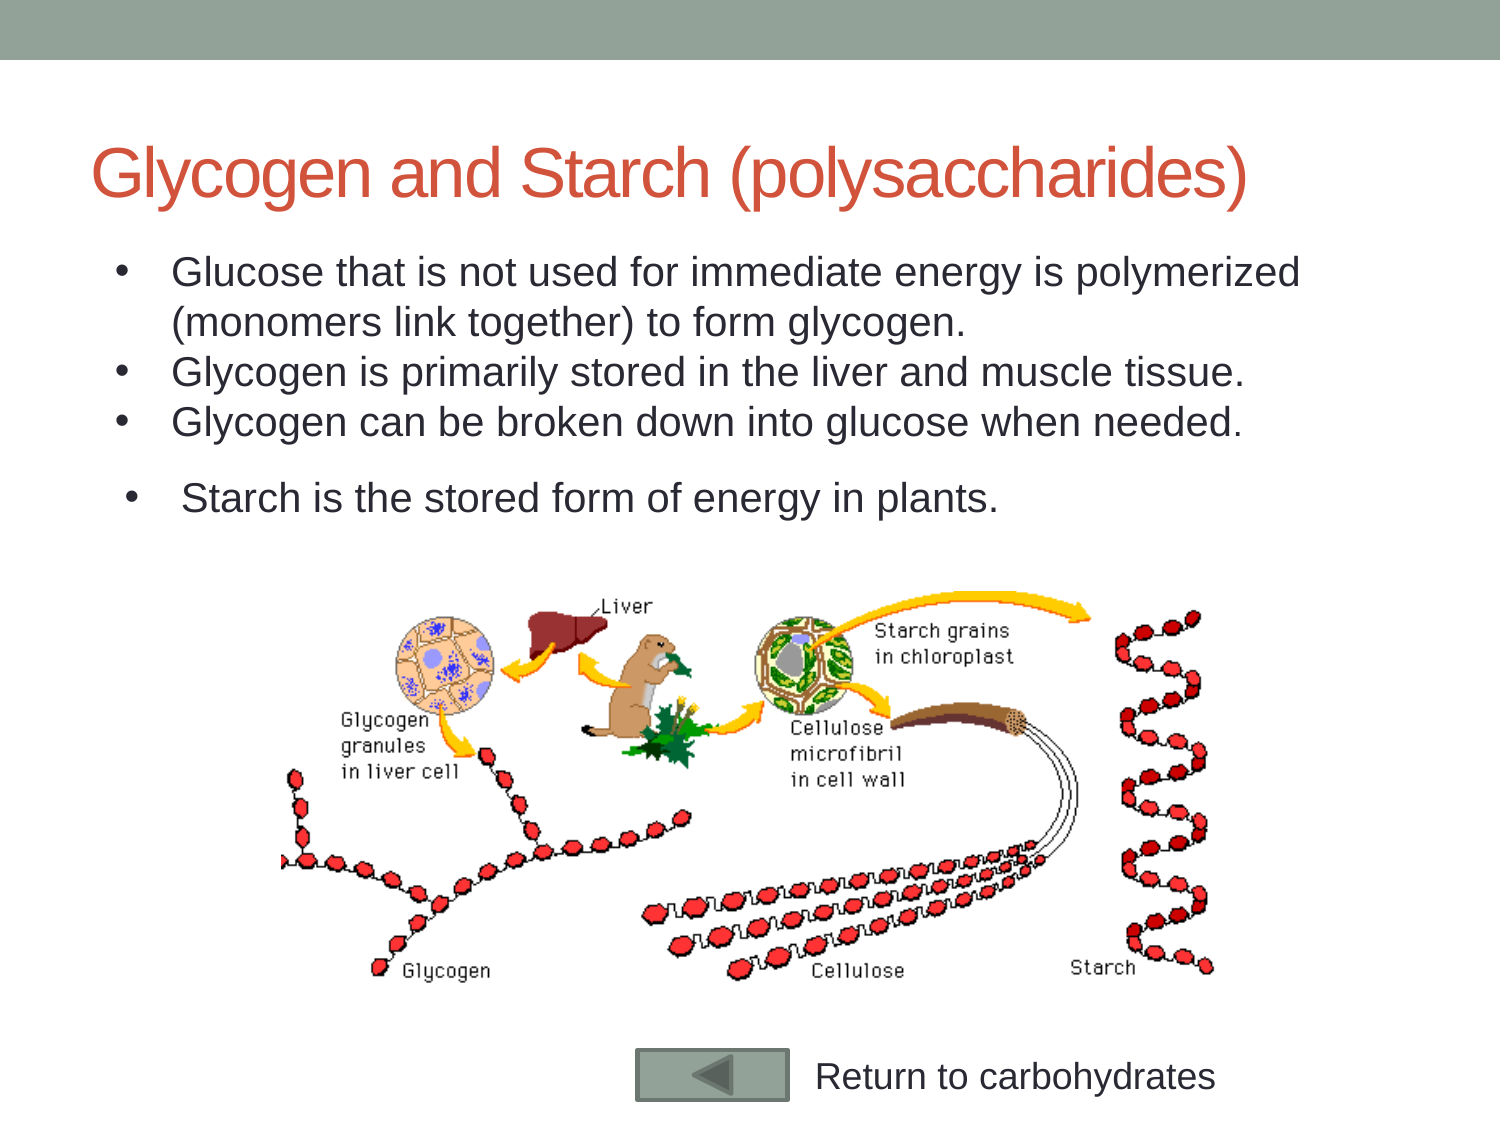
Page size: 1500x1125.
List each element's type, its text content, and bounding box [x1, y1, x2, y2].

title Glycogen and Starch (polysaccharides) [75, 87, 1425, 250]
text_box [635, 1048, 790, 1102]
picture [281, 591, 1219, 991]
text_box Return to carbohydrates [800, 1044, 1350, 1105]
text_box Starch is the stored form of energy in plants. [109, 463, 1015, 529]
text_box Glucose that is not used for immediate energy is polymerized (monomers link together) to form glycogen. Glycogen is primarily stored in the liver and muscle tissue. Glycogen can be broken down into glucose when needed. [99, 237, 1400, 453]
